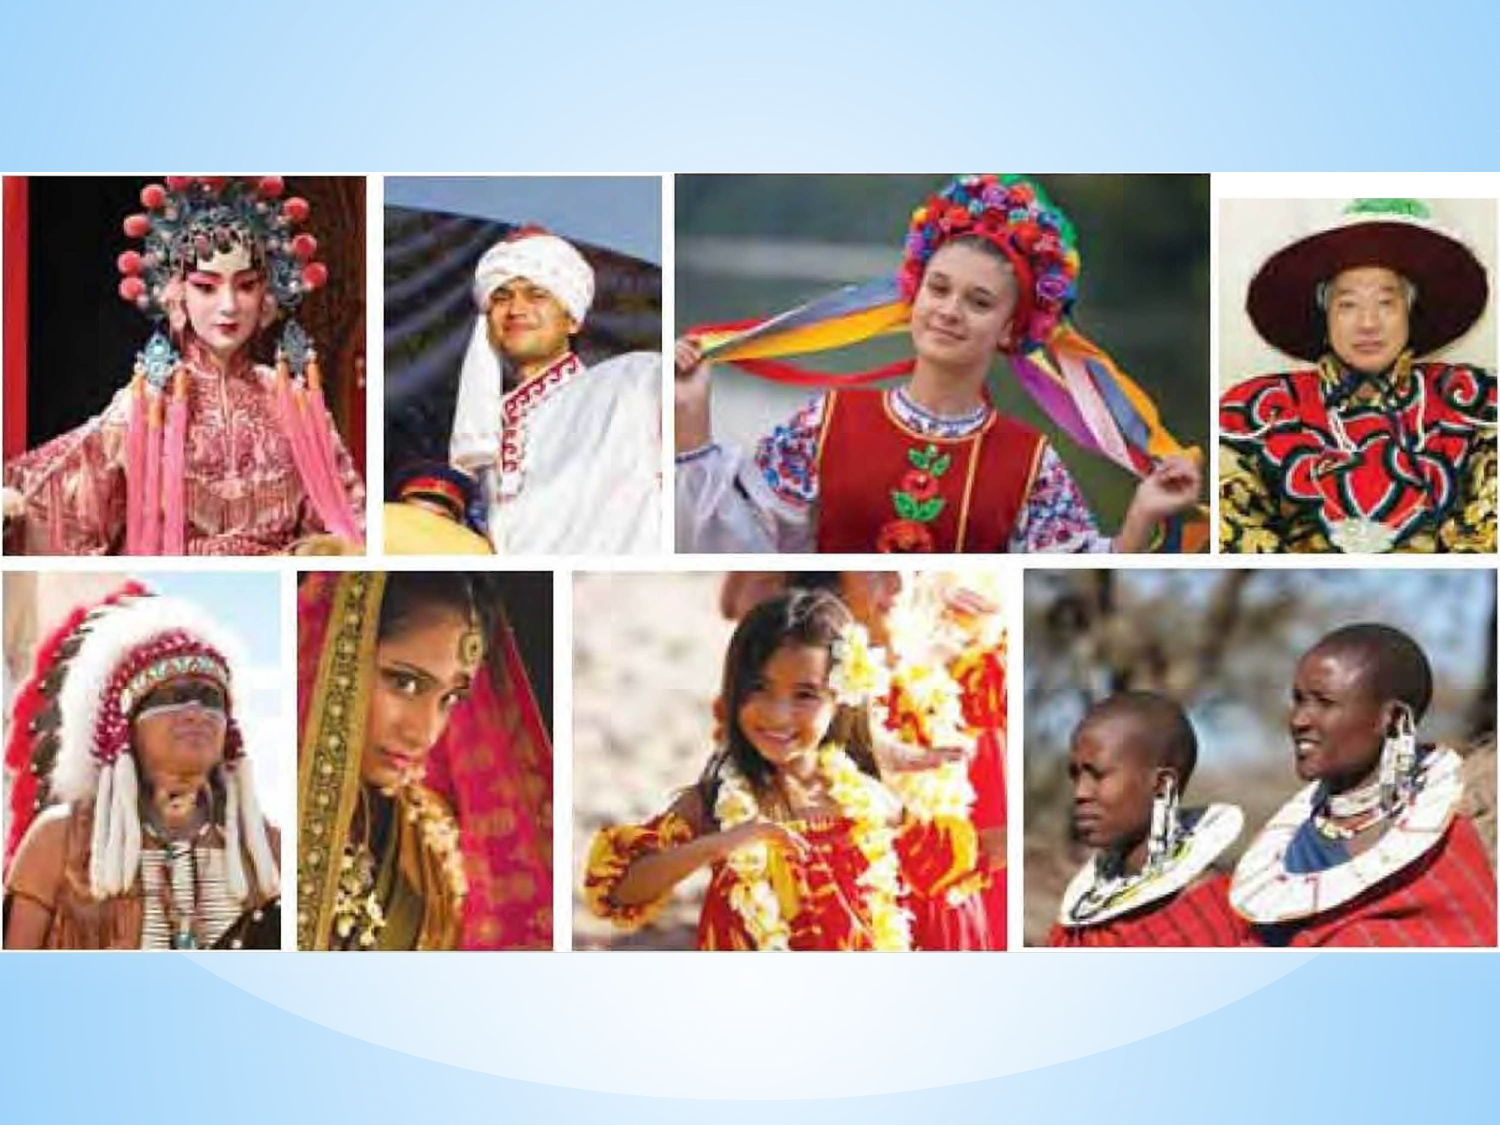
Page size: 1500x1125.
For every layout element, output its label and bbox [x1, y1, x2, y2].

picture [0, 172, 1500, 953]
